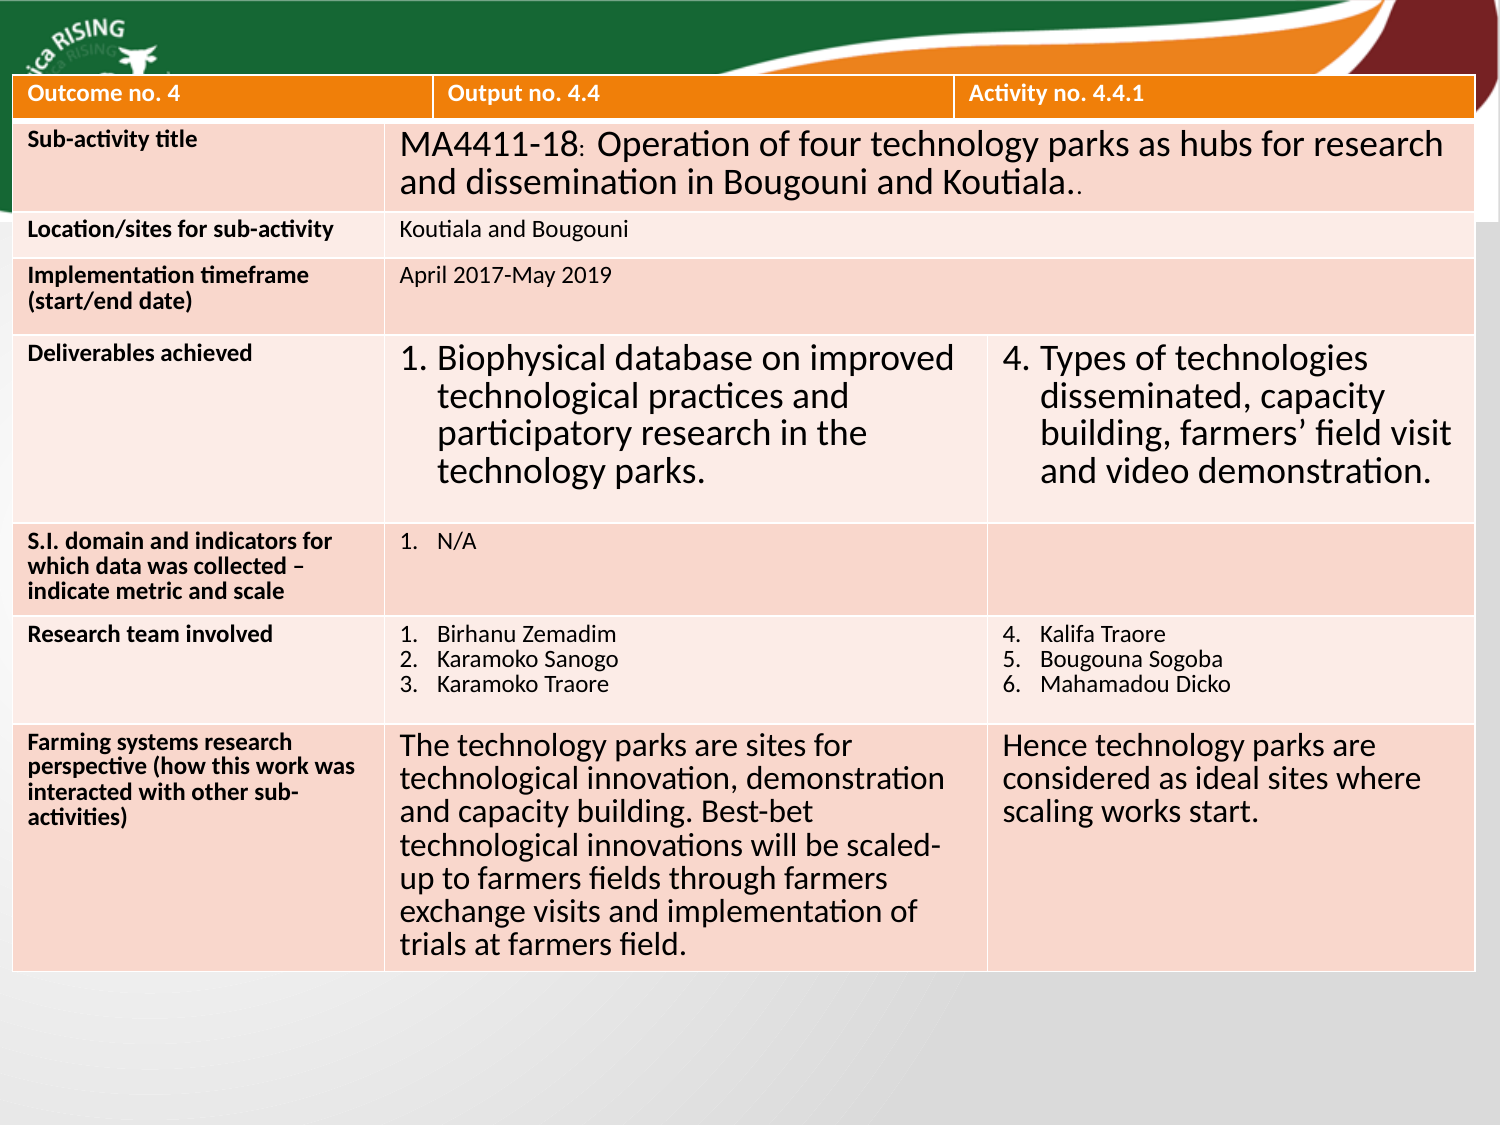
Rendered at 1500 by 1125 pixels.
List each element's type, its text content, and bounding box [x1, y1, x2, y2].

table_cell The technology parks are sites for technological innovation, demonstration and capacity building. Best-bet technological innovations will be scaled-up to farmers fields through farmers exchange visits and implementation of trials at farmers field. [385, 725, 987, 971]
table_header Activity no. 4.4.1 [955, 76, 1474, 118]
picture [0, 0, 1499, 222]
table_cell N/A [385, 524, 987, 615]
table_cell Kalifa Traore Bougouna Sogoba Mahamadou Dicko [988, 617, 1474, 723]
table_cell Deliverables achieved [13, 336, 384, 522]
table_cell MA4411-18: Operation of four technology parks as hubs for research and dissemination in Bougouni and Koutiala.. [385, 124, 1474, 211]
table_cell Sub-activity title [13, 124, 384, 211]
table_cell Hence technology parks are considered as ideal sites where scaling works start. [988, 725, 1474, 971]
table_cell Implementation timeframe (start/end date) [13, 259, 384, 334]
table_cell Biophysical database on improved technological practices and participatory research in the technology parks. [385, 336, 987, 522]
table_cell [988, 524, 1474, 615]
table_header Output no. 4.4 [434, 76, 953, 118]
table_cell Research team involved [13, 617, 384, 723]
table_cell Location/sites for sub-activity [13, 213, 384, 257]
table_cell Farming systems research perspective (how this work was interacted with other sub-activities) [13, 725, 384, 971]
table_cell Koutiala and Bougouni [385, 213, 1474, 257]
table_cell S.I. domain and indicators for which data was collected – indicate metric and scale [13, 524, 384, 615]
table_cell Birhanu Zemadim Karamoko Sanogo Karamoko Traore [385, 617, 987, 723]
table_header Outcome no. 4 [13, 76, 432, 118]
table_cell April 2017-May 2019 [385, 259, 1474, 334]
table_cell Types of technologies disseminated, capacity building, farmers’ field visit and video demonstration. [988, 336, 1474, 522]
